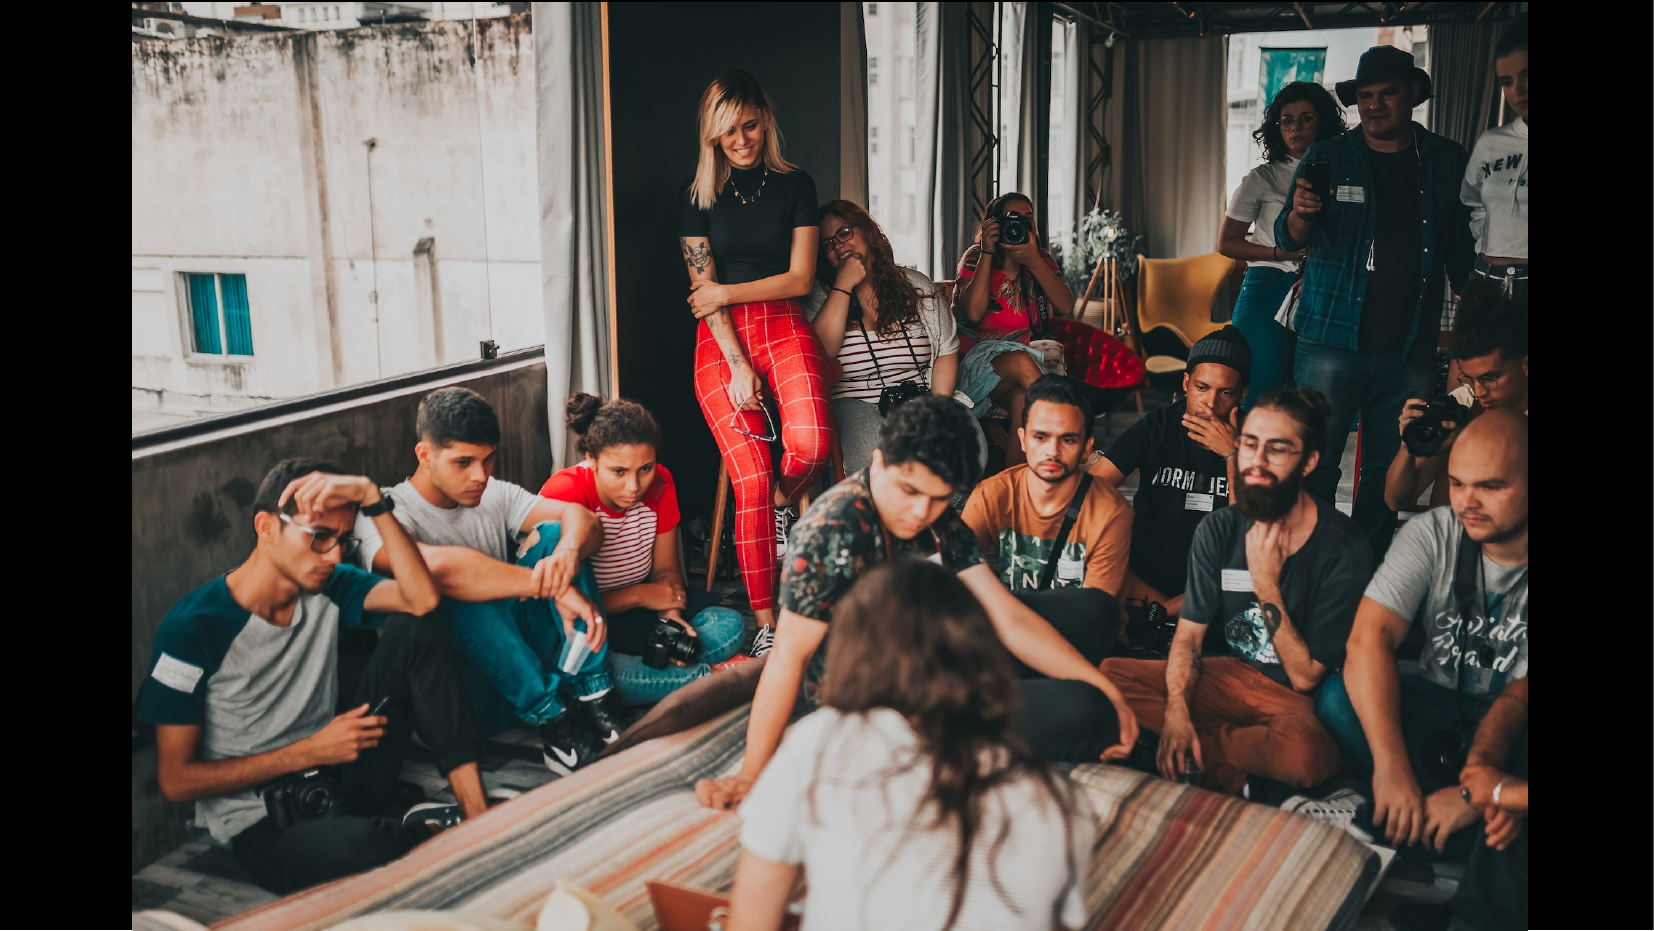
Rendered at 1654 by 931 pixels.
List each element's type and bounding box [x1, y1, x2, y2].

picture [132, 2, 1528, 931]
